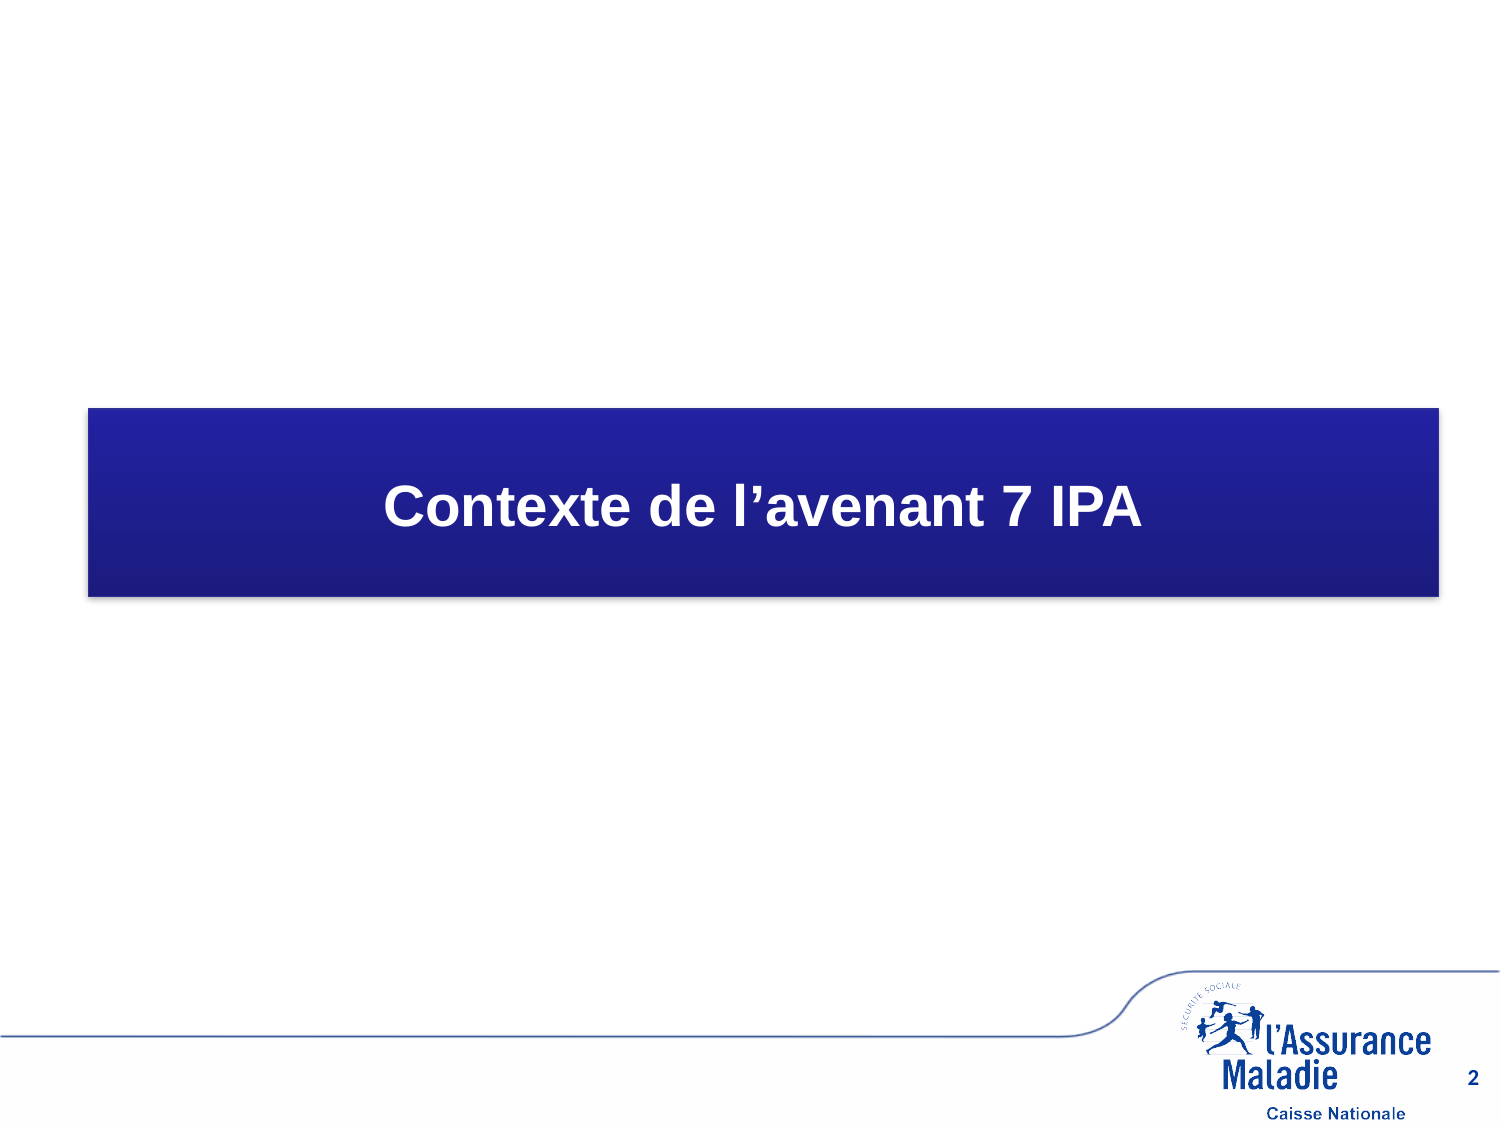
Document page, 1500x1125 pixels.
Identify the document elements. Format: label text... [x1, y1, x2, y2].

text_box Contexte de l’avenant 7 IPA [88, 408, 1439, 597]
slide_number 2 [1144, 1045, 1495, 1106]
list [20, 129, 1479, 1005]
picture [0, 970, 1500, 1125]
